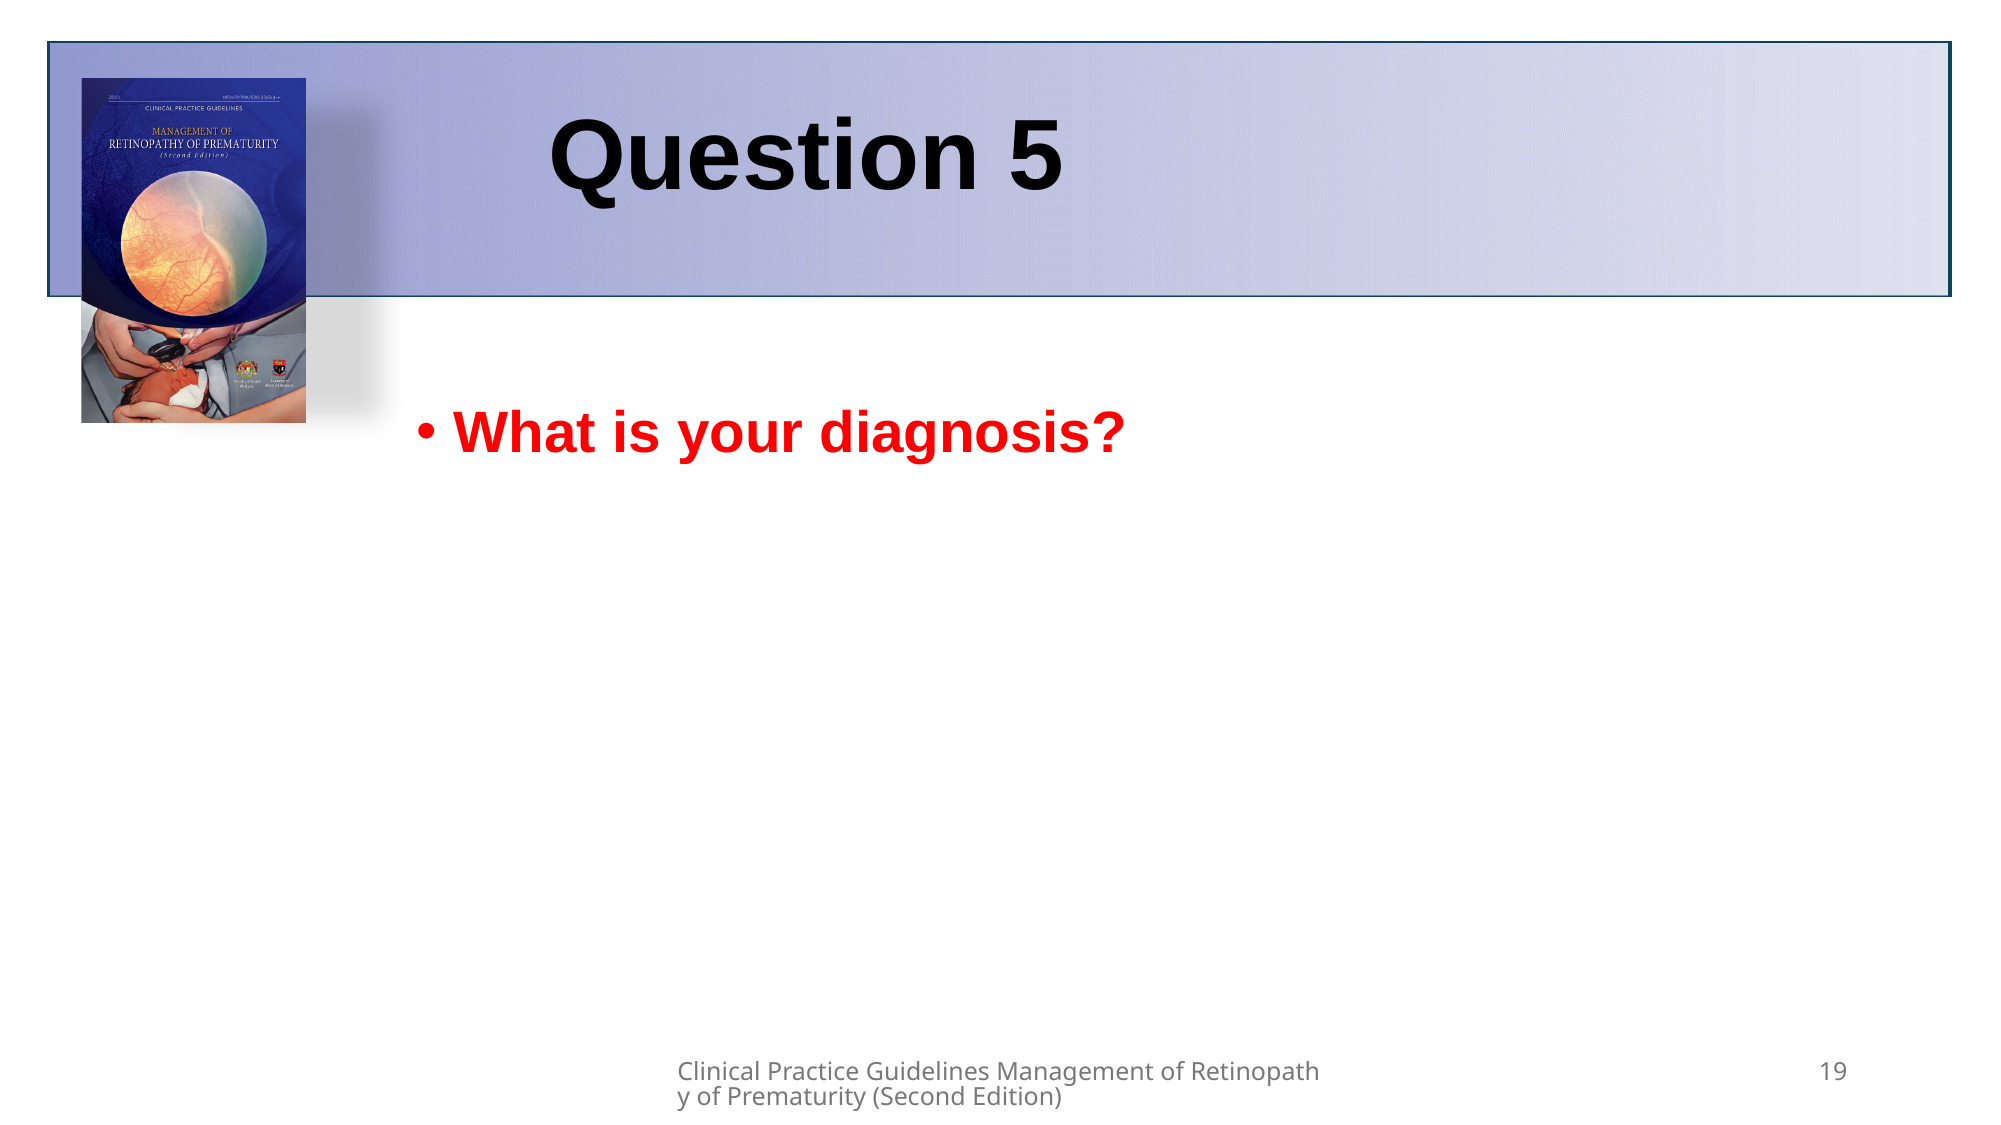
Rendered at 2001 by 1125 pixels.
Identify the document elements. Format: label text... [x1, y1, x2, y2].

picture [47, 40, 1953, 424]
list What is your diagnosis? [401, 394, 2000, 963]
slide_number 19 [1412, 1042, 1863, 1103]
footer Clinical Practice Guidelines Management of Retinopathy of Prematurity (Second Edition) [662, 1042, 1338, 1103]
